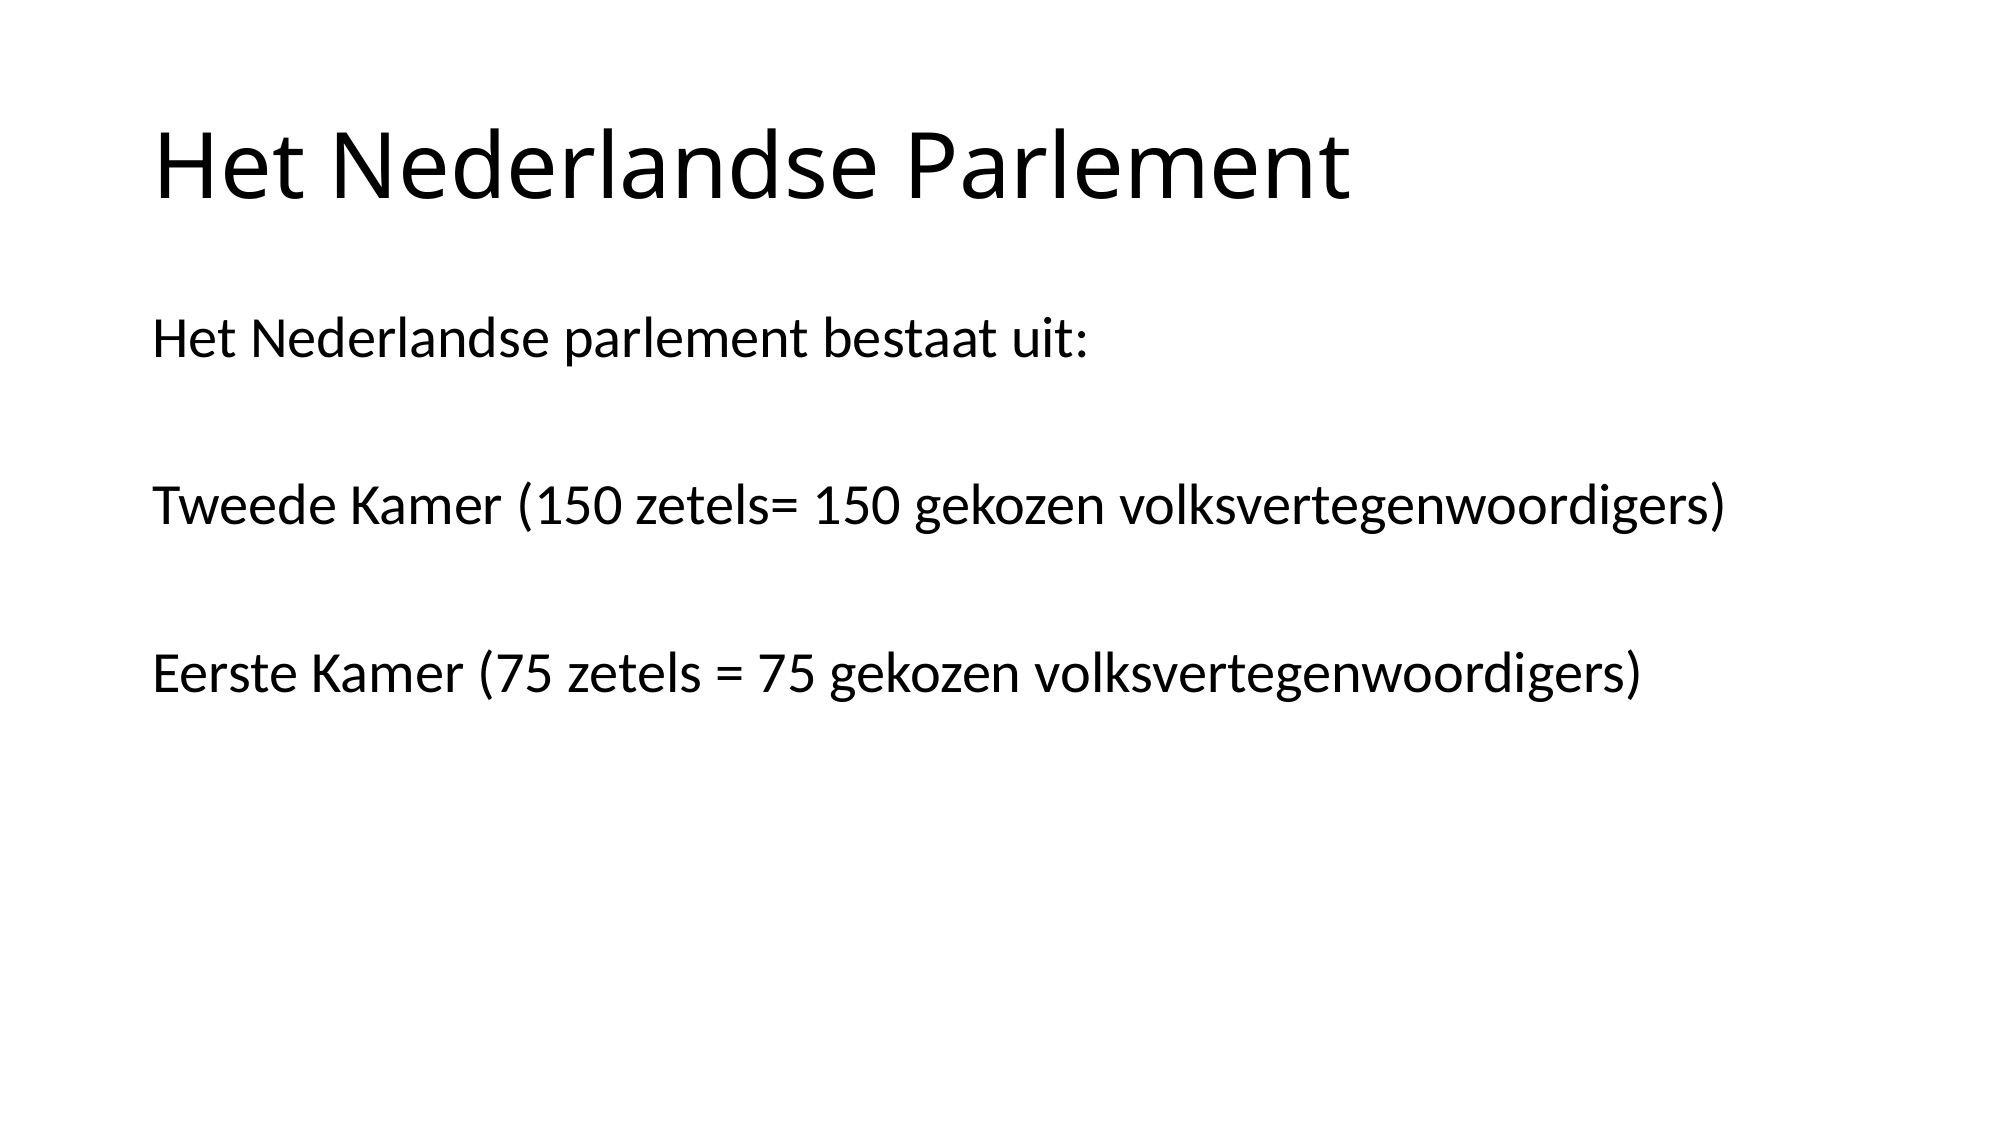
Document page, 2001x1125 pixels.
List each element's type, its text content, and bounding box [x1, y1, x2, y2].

list Het Nederlandse parlement bestaat uit: Tweede Kamer (150 zetels= 150 gekozen volksvertegenwoordigers) Eerste Kamer (75 zetels = 75 gekozen volksvertegenwoordigers) [137, 299, 1863, 1014]
title Het Nederlandse Parlement [137, 59, 1863, 278]
